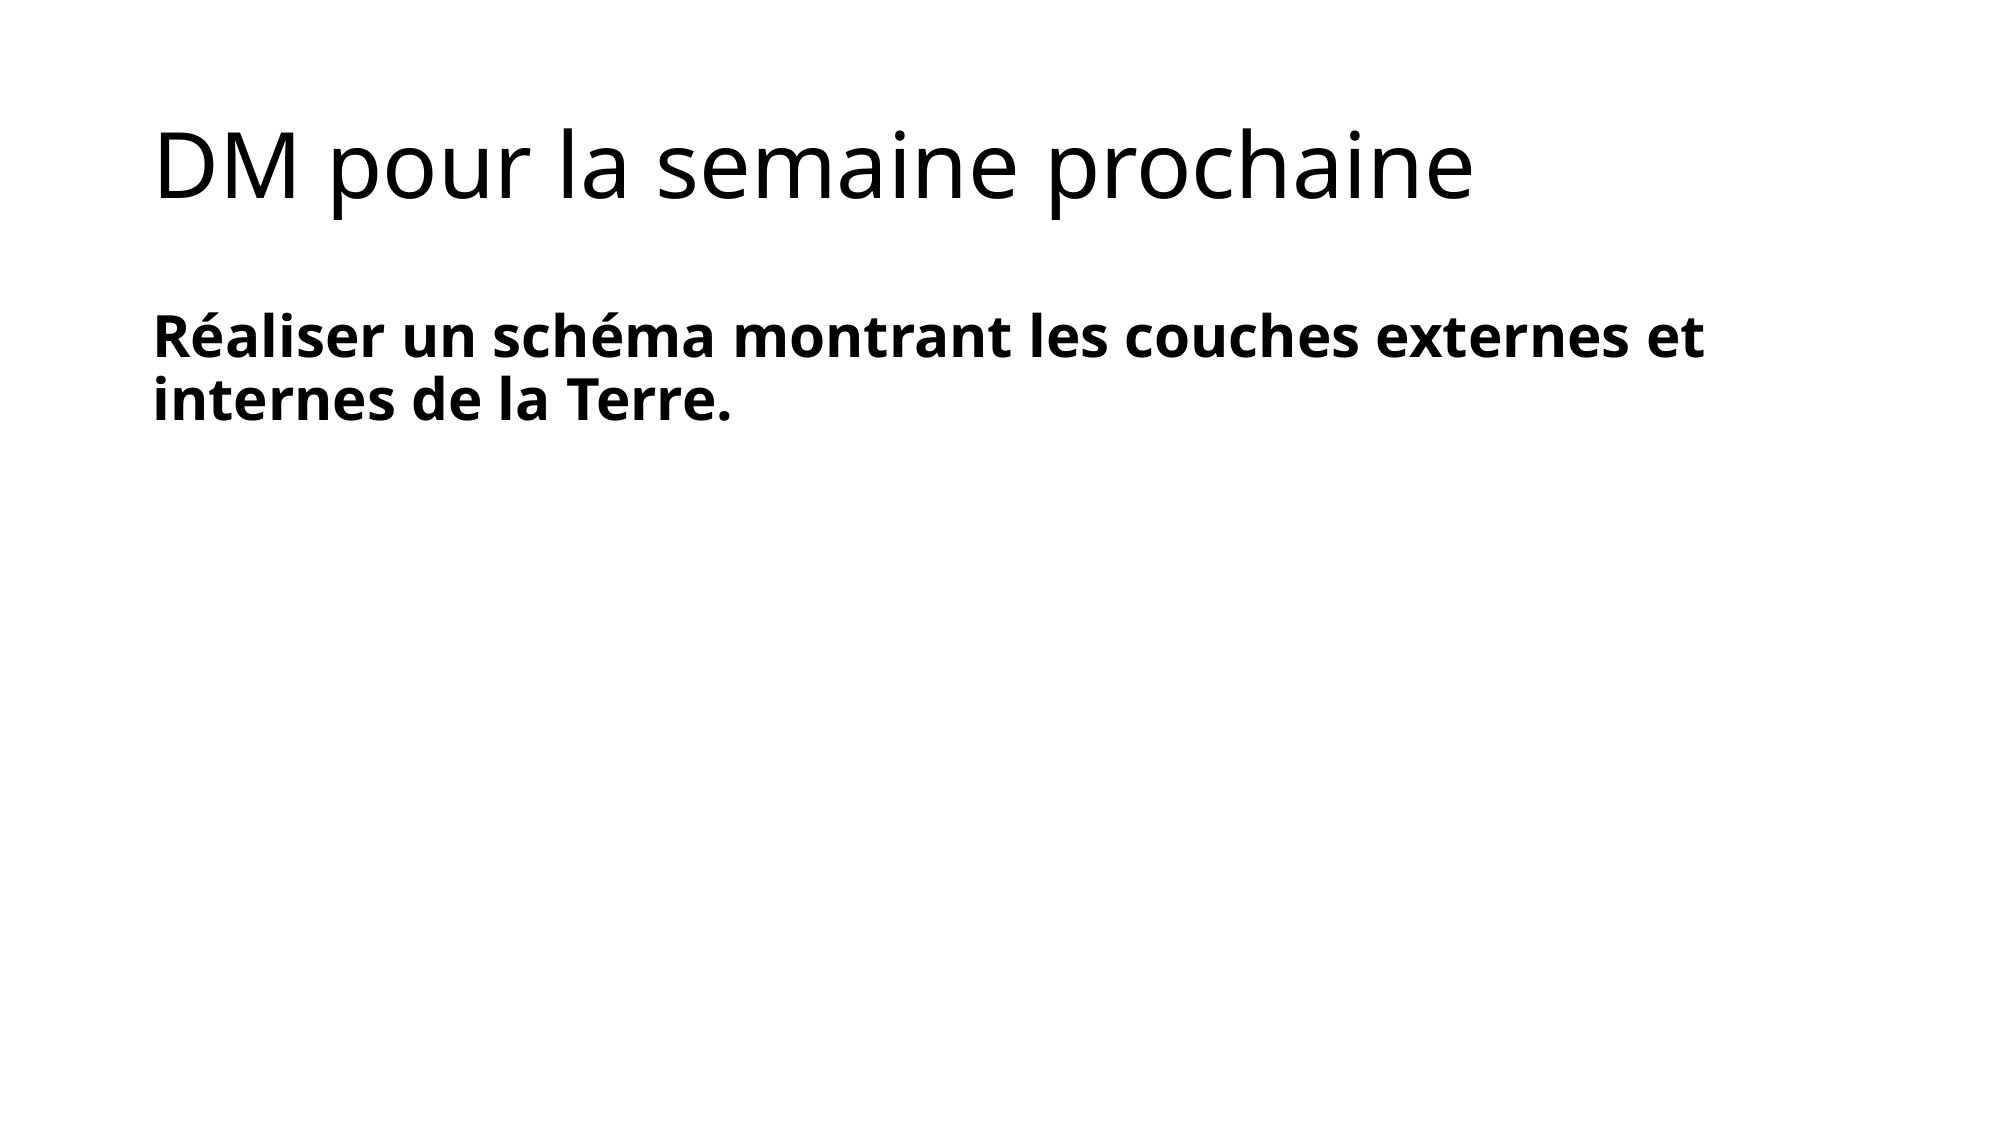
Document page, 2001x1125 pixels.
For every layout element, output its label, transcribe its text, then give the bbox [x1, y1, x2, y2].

title DM pour la semaine prochaine [137, 59, 1863, 278]
list Réaliser un schéma montrant les couches externes et internes de la Terre. [137, 299, 1863, 1014]
